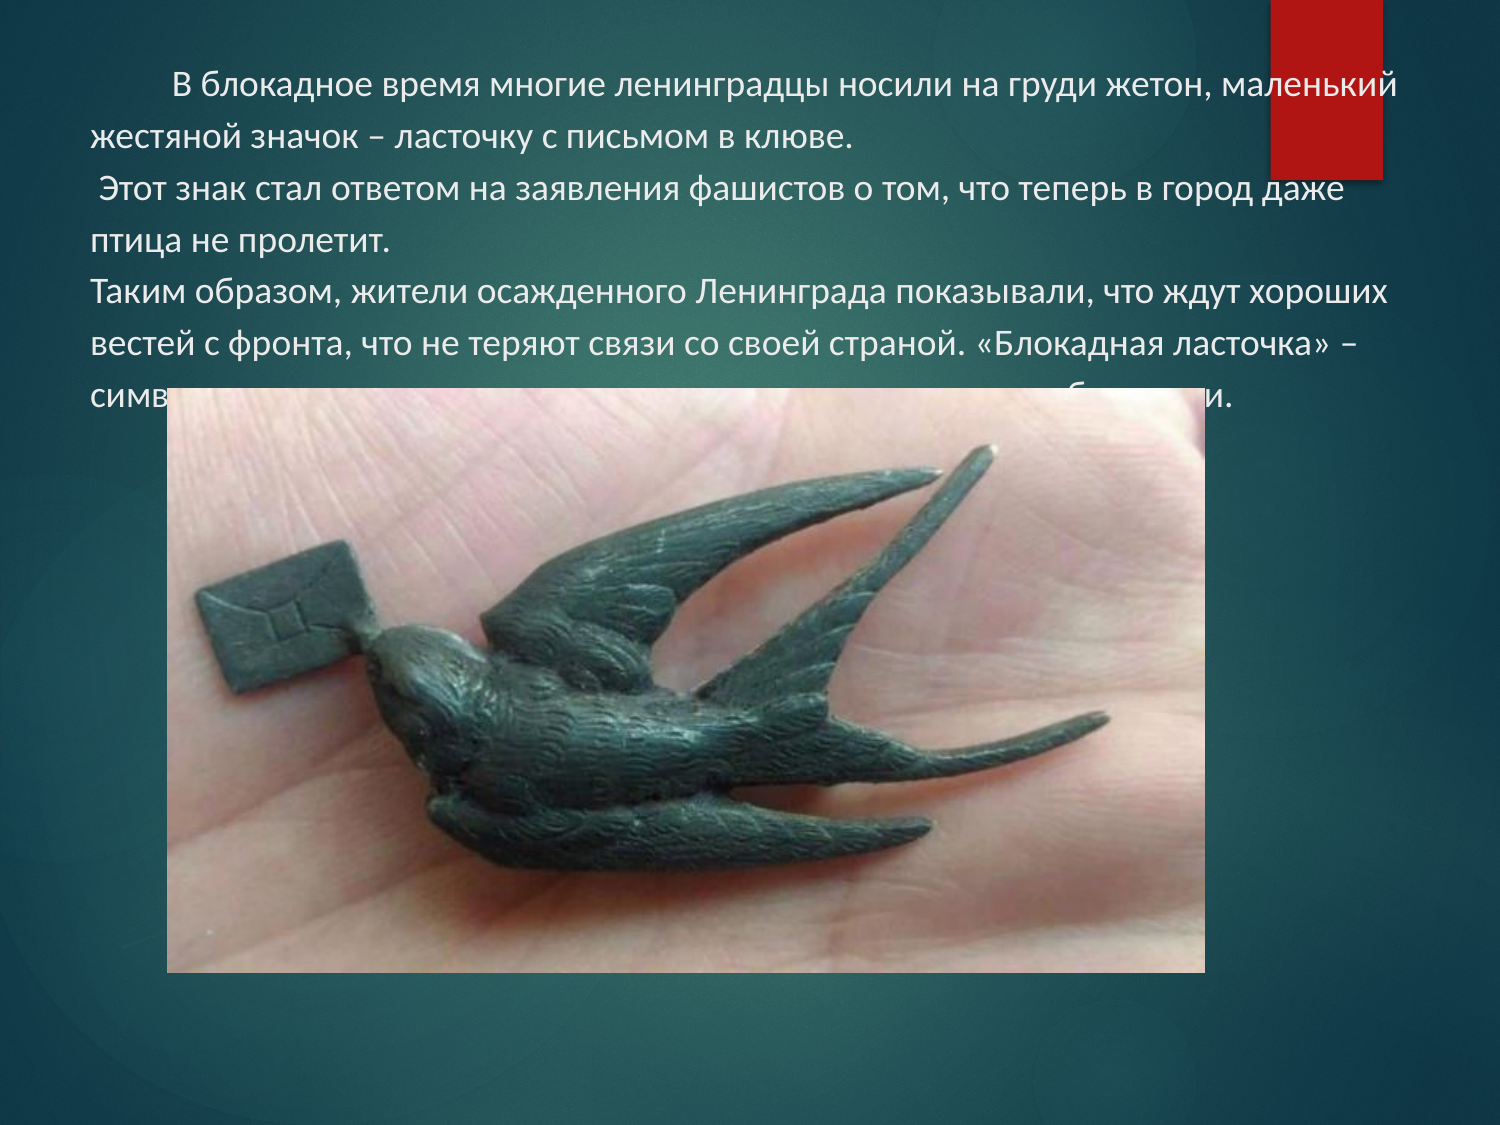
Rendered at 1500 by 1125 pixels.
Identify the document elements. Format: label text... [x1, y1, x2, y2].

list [167, 388, 1206, 974]
title В блокадное время многие ленинградцы носили на груди жетон, маленький жестяной значок – ласточку с письмом в клюве. Этот знак стал ответом на заявления фашистов о том, что теперь в город даже птица не пролетит. Таким образом, жители осажденного Ленинграда показывали, что ждут хороших вестей с фронта, что не теряют связи со своей страной. «Блокадная ласточка» – символ надежды на лучшее, на скорую встречу с родными и близкими. [75, 45, 1425, 516]
